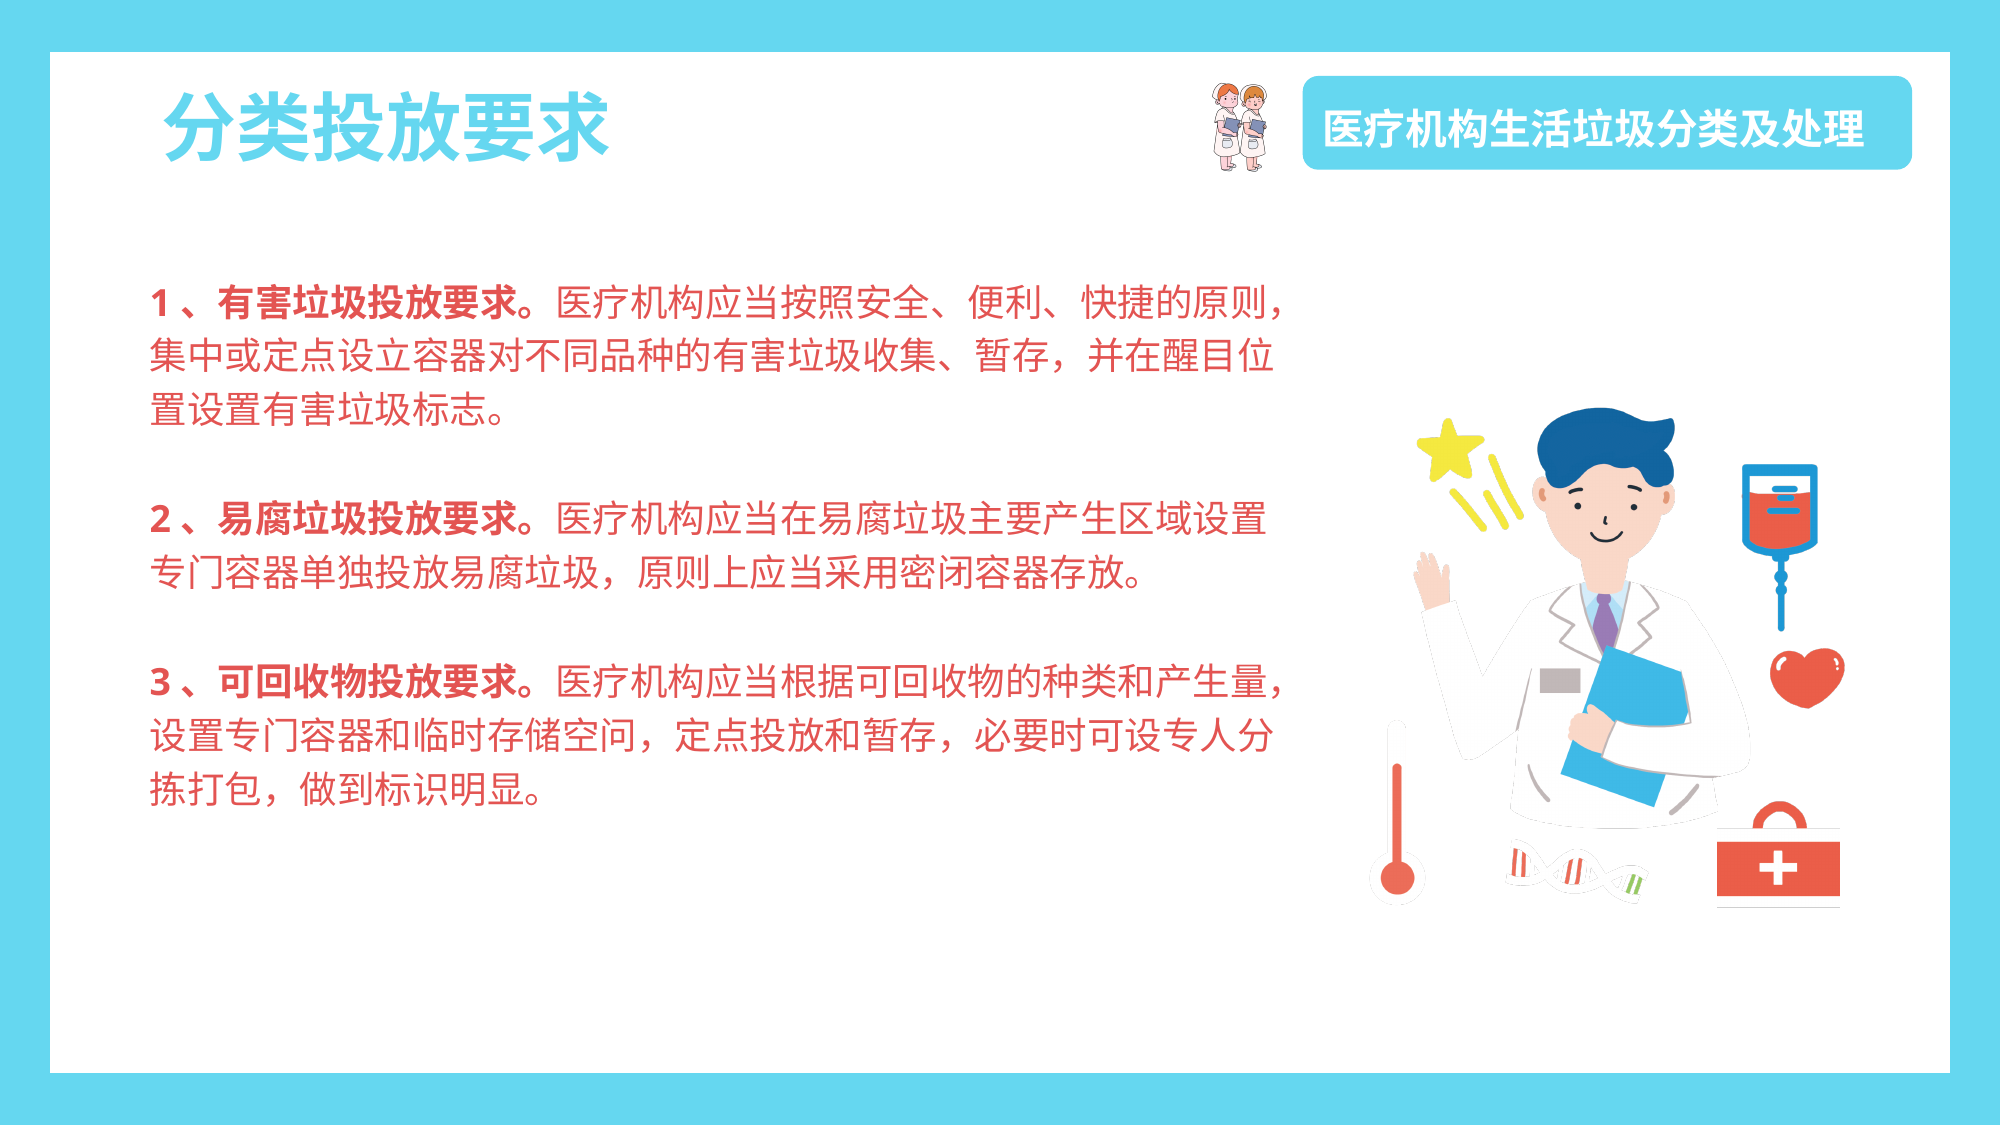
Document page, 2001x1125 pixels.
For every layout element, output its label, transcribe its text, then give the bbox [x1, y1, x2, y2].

picture [1346, 389, 1886, 929]
text_box 1、有害垃圾投放要求。医疗机构应当按照安全、便利、快捷的原则，集中或定点设立容器对不同品种的有害垃圾收集、暂存，并在醒目位置设置有害垃圾标志。 2、易腐垃圾投放要求。医疗机构应当在易腐垃圾主要产生区域设置专门容器单独投放易腐垃圾，原则上应当采用密闭容器存放。 3、可回收物投放要求。医疗机构应当根据可回收物的种类和产生量，设置专门容器和临时存储空问，定点投放和暂存，必要时可设专人分拣打包，做到标识明显。 [134, 262, 1313, 819]
picture [1168, 72, 1319, 181]
text_box 医疗机构生活垃圾分类及处理 [1301, 74, 1914, 171]
text_box 分类投放要求 [41, 54, 731, 178]
